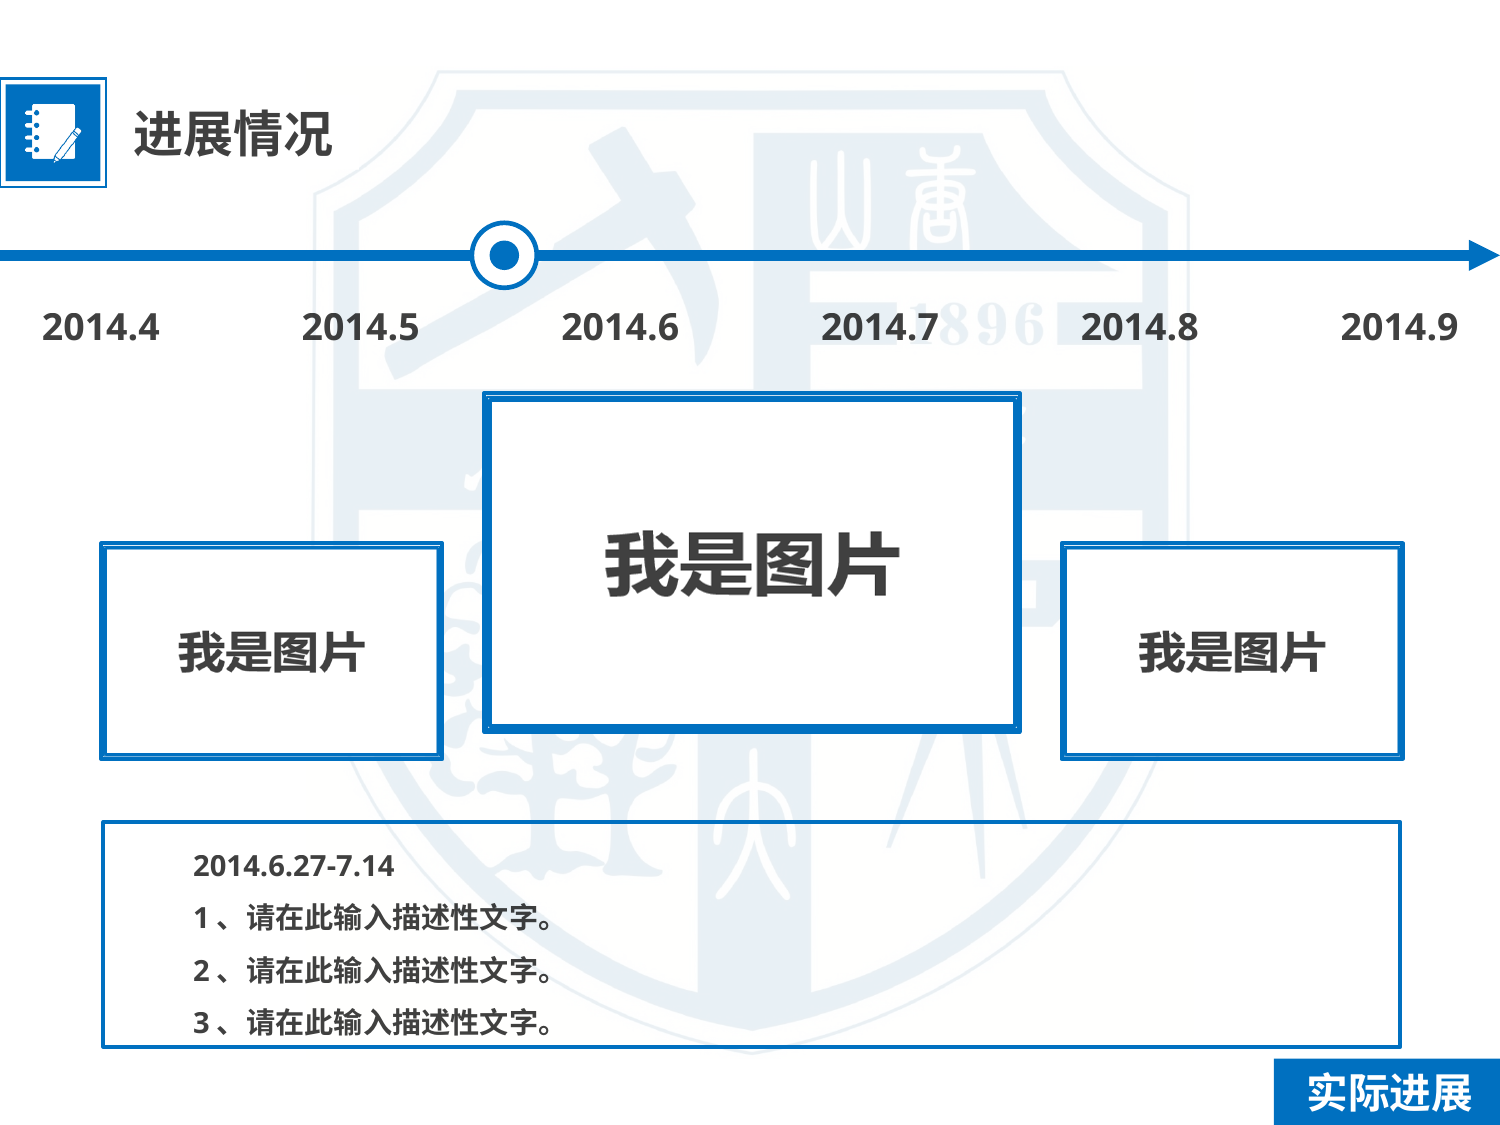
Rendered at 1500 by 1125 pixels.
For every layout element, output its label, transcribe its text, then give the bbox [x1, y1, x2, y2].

picture [1063, 545, 1401, 757]
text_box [471, 222, 537, 288]
text_box 2014.6 [546, 295, 713, 356]
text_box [0, 78, 107, 188]
text_box 进展情况 [119, 94, 359, 170]
picture [103, 545, 440, 757]
text_box 2014.6.27-7.14 1、请在此输入描述性文字。 2、请在此输入描述性文字。 3、请在此输入描述性文字。 [103, 822, 1401, 1047]
text_box 2014.4 [27, 295, 194, 356]
text_box 2014.5 [286, 295, 453, 356]
text_box 实际进展 [1273, 1058, 1500, 1125]
text_box 2014.7 [806, 295, 973, 356]
text_box 2014.9 [1325, 295, 1492, 356]
text_box 2014.8 [1066, 295, 1233, 356]
picture [486, 395, 1018, 730]
